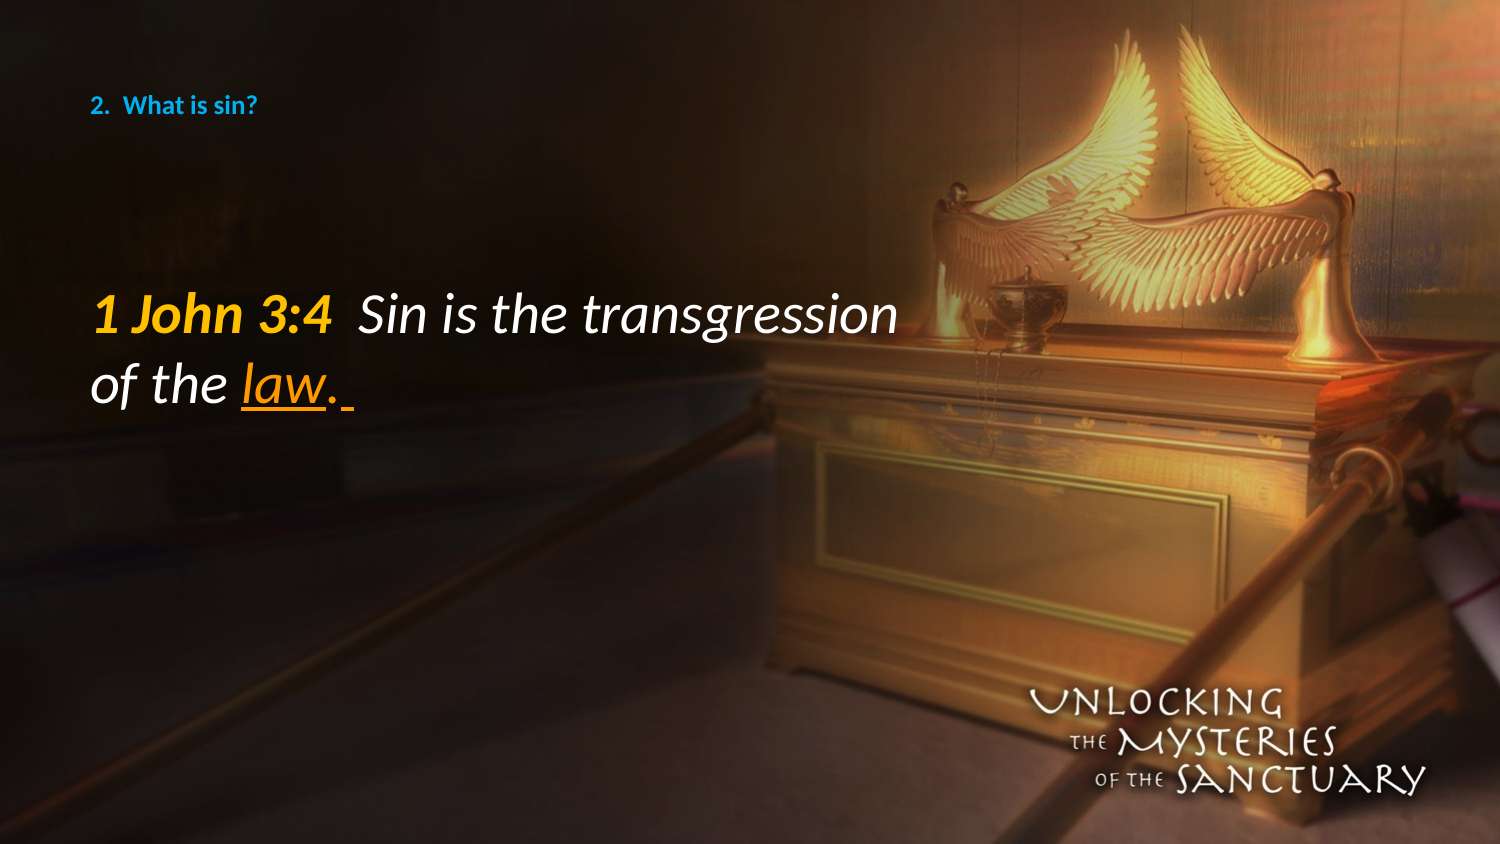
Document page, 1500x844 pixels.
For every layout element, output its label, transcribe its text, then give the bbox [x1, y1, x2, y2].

picture [0, 0, 1500, 844]
list 1 John 3:4 Sin is the transgression of the law. [75, 267, 946, 754]
title 2. What is sin? [75, 33, 1425, 175]
